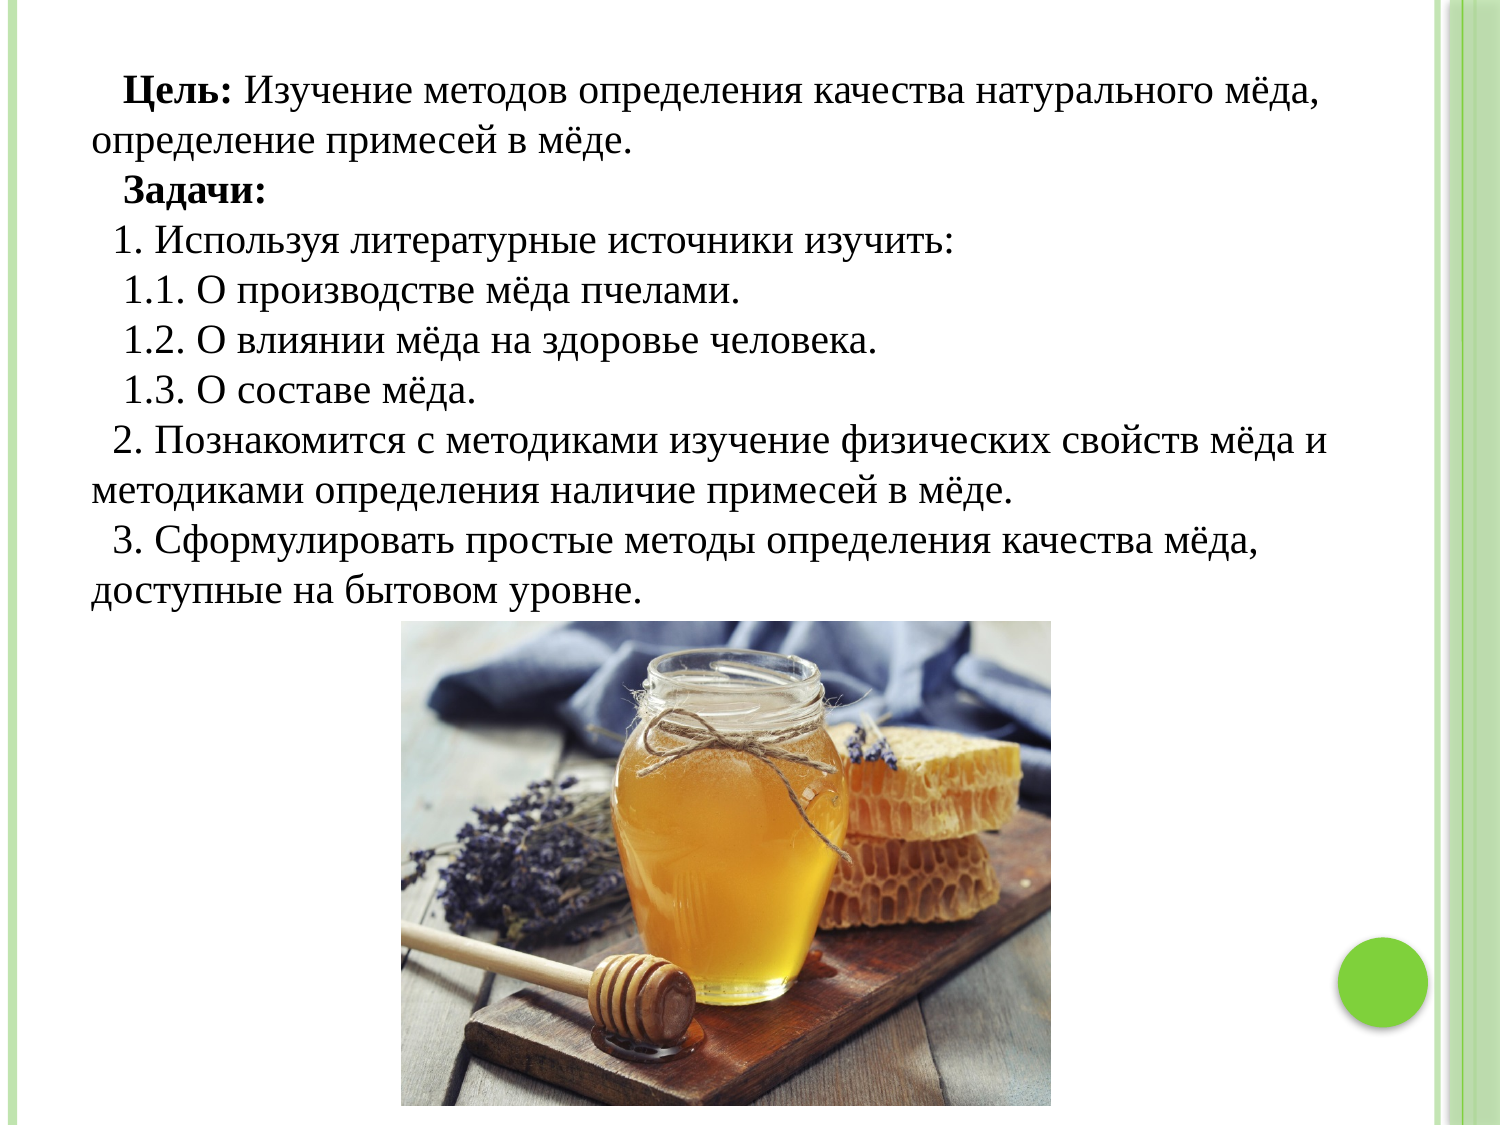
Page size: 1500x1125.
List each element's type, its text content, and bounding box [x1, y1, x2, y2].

text_box Цель: Изучение методов определения качества натурального мёда, определение примесей в мёде. Задачи: 1. Используя литературные источники изучить: 1.1. О производстве мёда пчелами. 1.2. О влиянии мёда на здоровье человека. 1.3. О составе мёда. 2. Познакомится с методиками изучение физических свойств мёда и методиками определения наличие примесей в мёде. 3. Сформулировать простые методы определения качества мёда, доступные на бытовом уровне. [76, 54, 1376, 670]
picture [401, 621, 1052, 1107]
